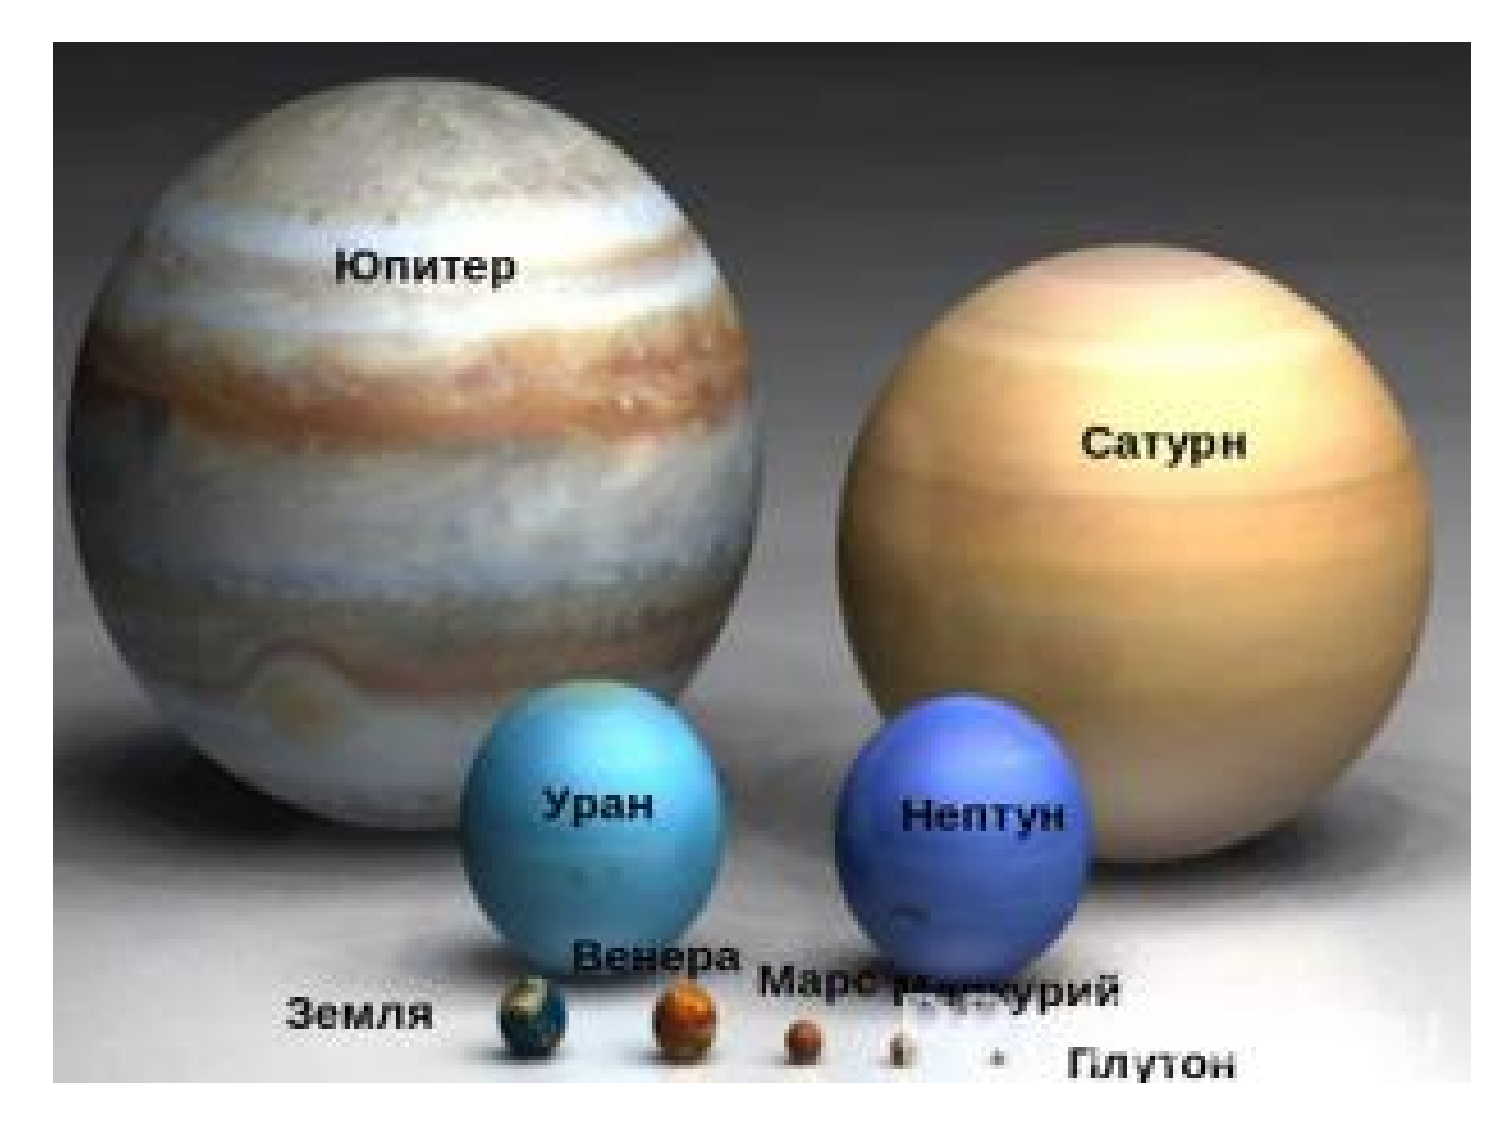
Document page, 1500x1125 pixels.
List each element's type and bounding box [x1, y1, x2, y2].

picture [53, 42, 1471, 1083]
